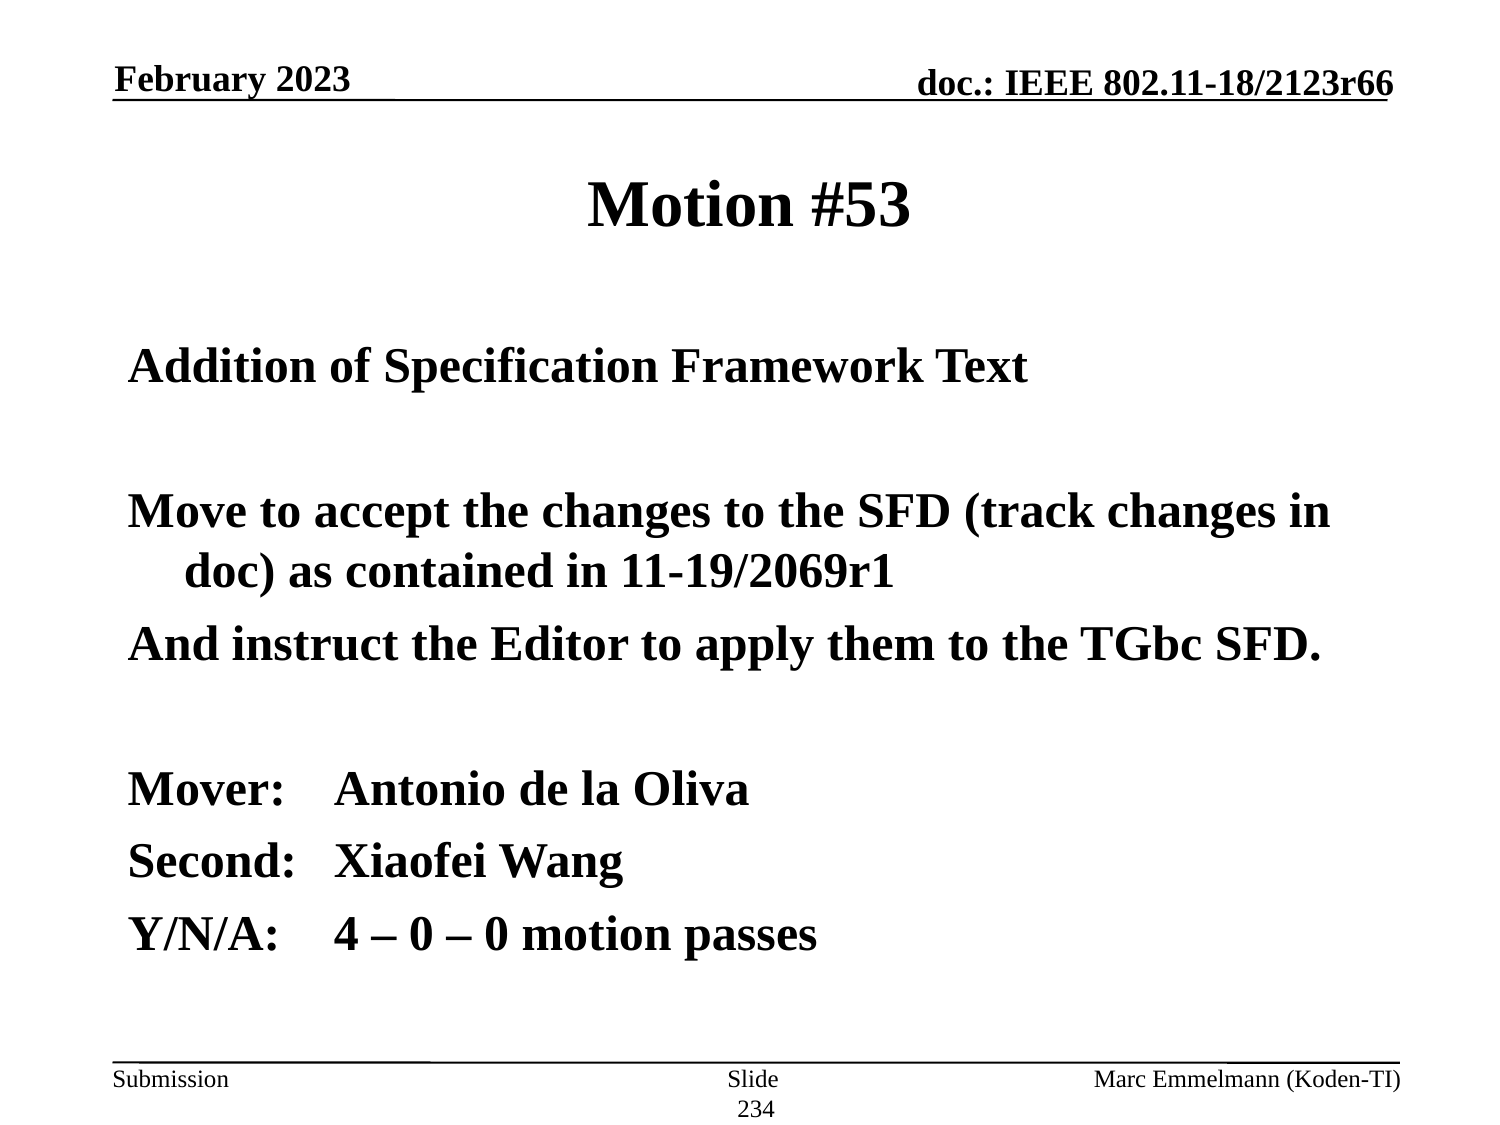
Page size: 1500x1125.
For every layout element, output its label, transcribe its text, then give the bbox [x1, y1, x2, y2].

slide_number Slide 234 [712, 1061, 800, 1123]
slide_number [114, 54, 423, 100]
title Motion #53 [112, 112, 1388, 288]
footer Marc Emmelmann (Koden-TI) [878, 1061, 1402, 1093]
list Addition of Specification Framework Text Move to accept the changes to the SFD (track changes in doc) as contained in 11-19/2069r1 And instruct the Editor to apply them to the TGbc SFD. Mover: Antonio de la Oliva Second: Xiaofei Wang Y/N/A: 4 – 0 – 0 motion passes [112, 324, 1388, 1000]
